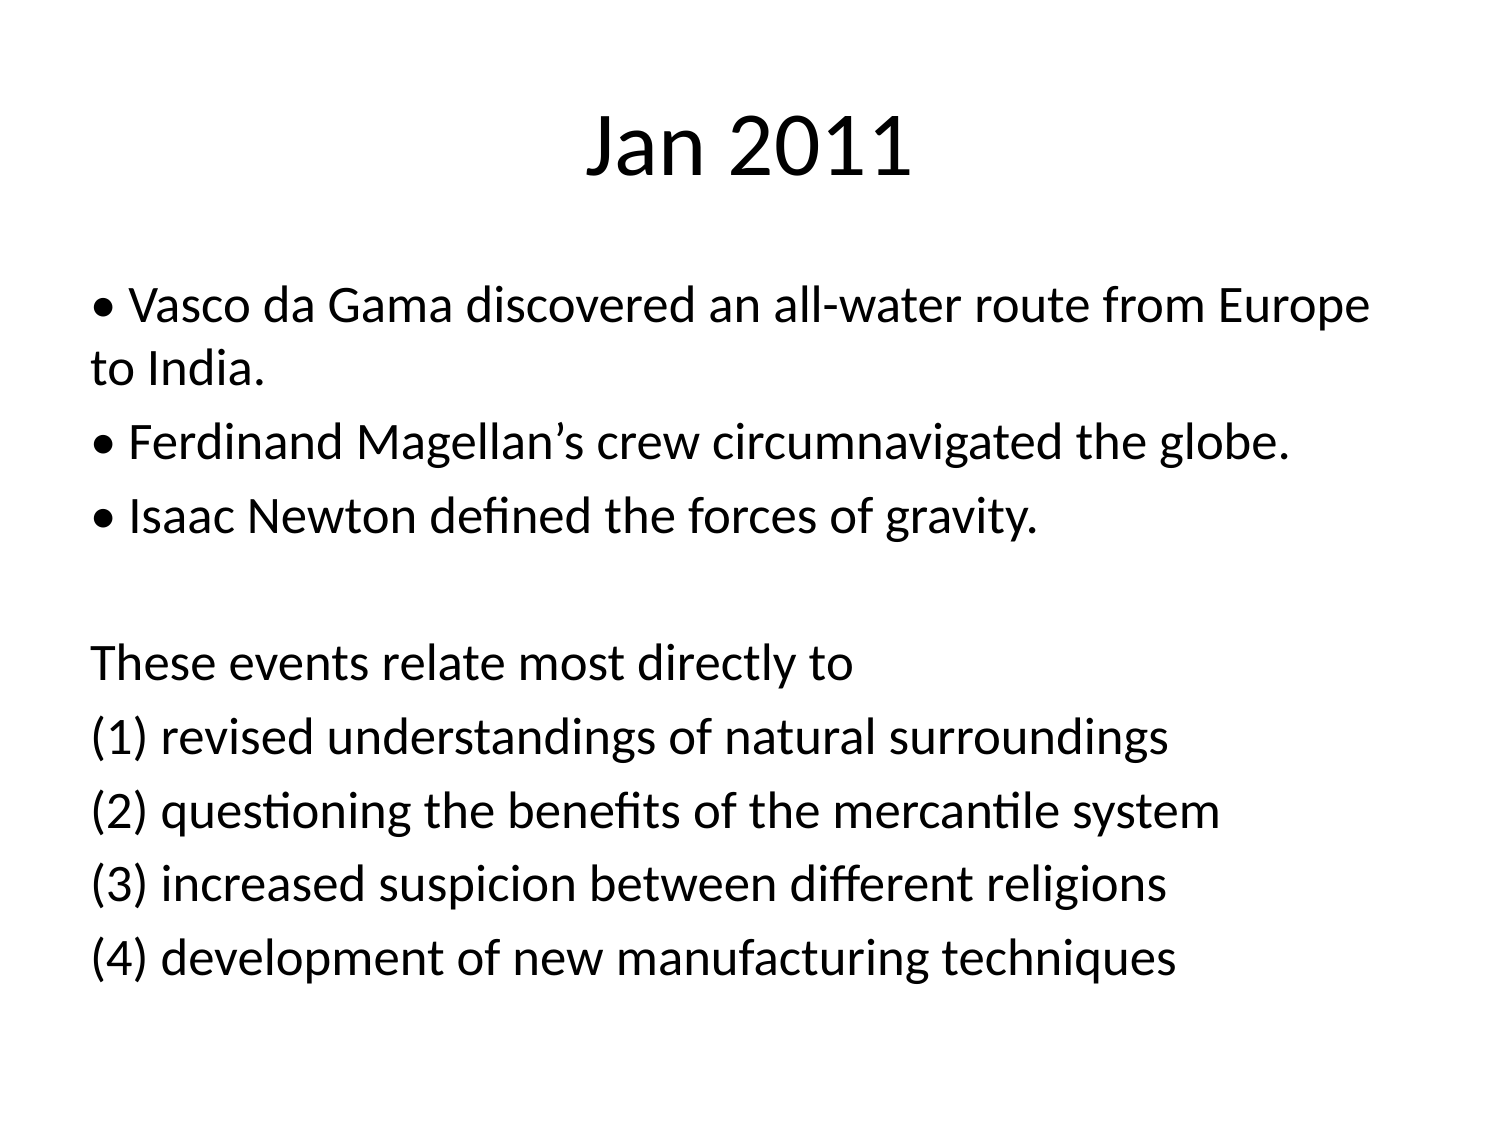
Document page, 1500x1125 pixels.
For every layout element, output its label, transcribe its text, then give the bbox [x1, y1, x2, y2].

title Jan 2011 [75, 45, 1425, 233]
list • Vasco da Gama discovered an all-water route from Europe to India. • Ferdinand Magellan’s crew circumnavigated the globe. • Isaac Newton defined the forces of gravity. These events relate most directly to (1) revised understandings of natural surroundings (2) questioning the benefits of the mercantile system (3) increased suspicion between different religions (4) development of new manufacturing techniques [75, 262, 1425, 1005]
